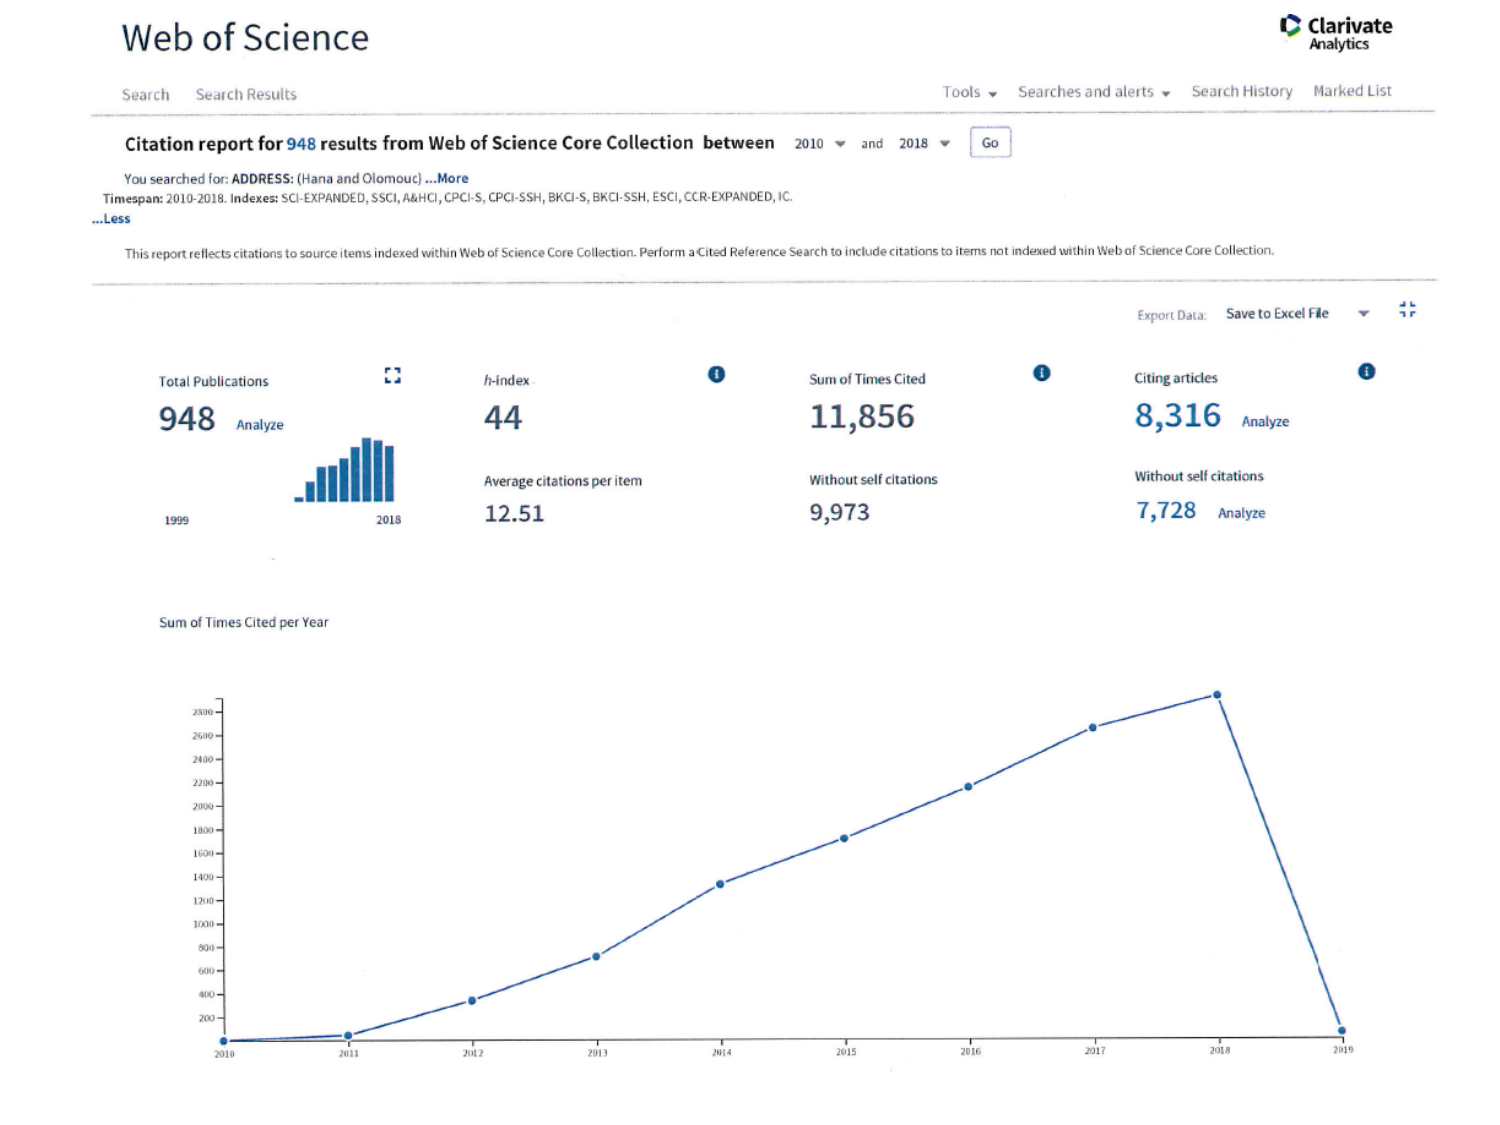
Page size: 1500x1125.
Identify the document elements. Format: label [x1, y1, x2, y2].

picture [76, 14, 1451, 1112]
